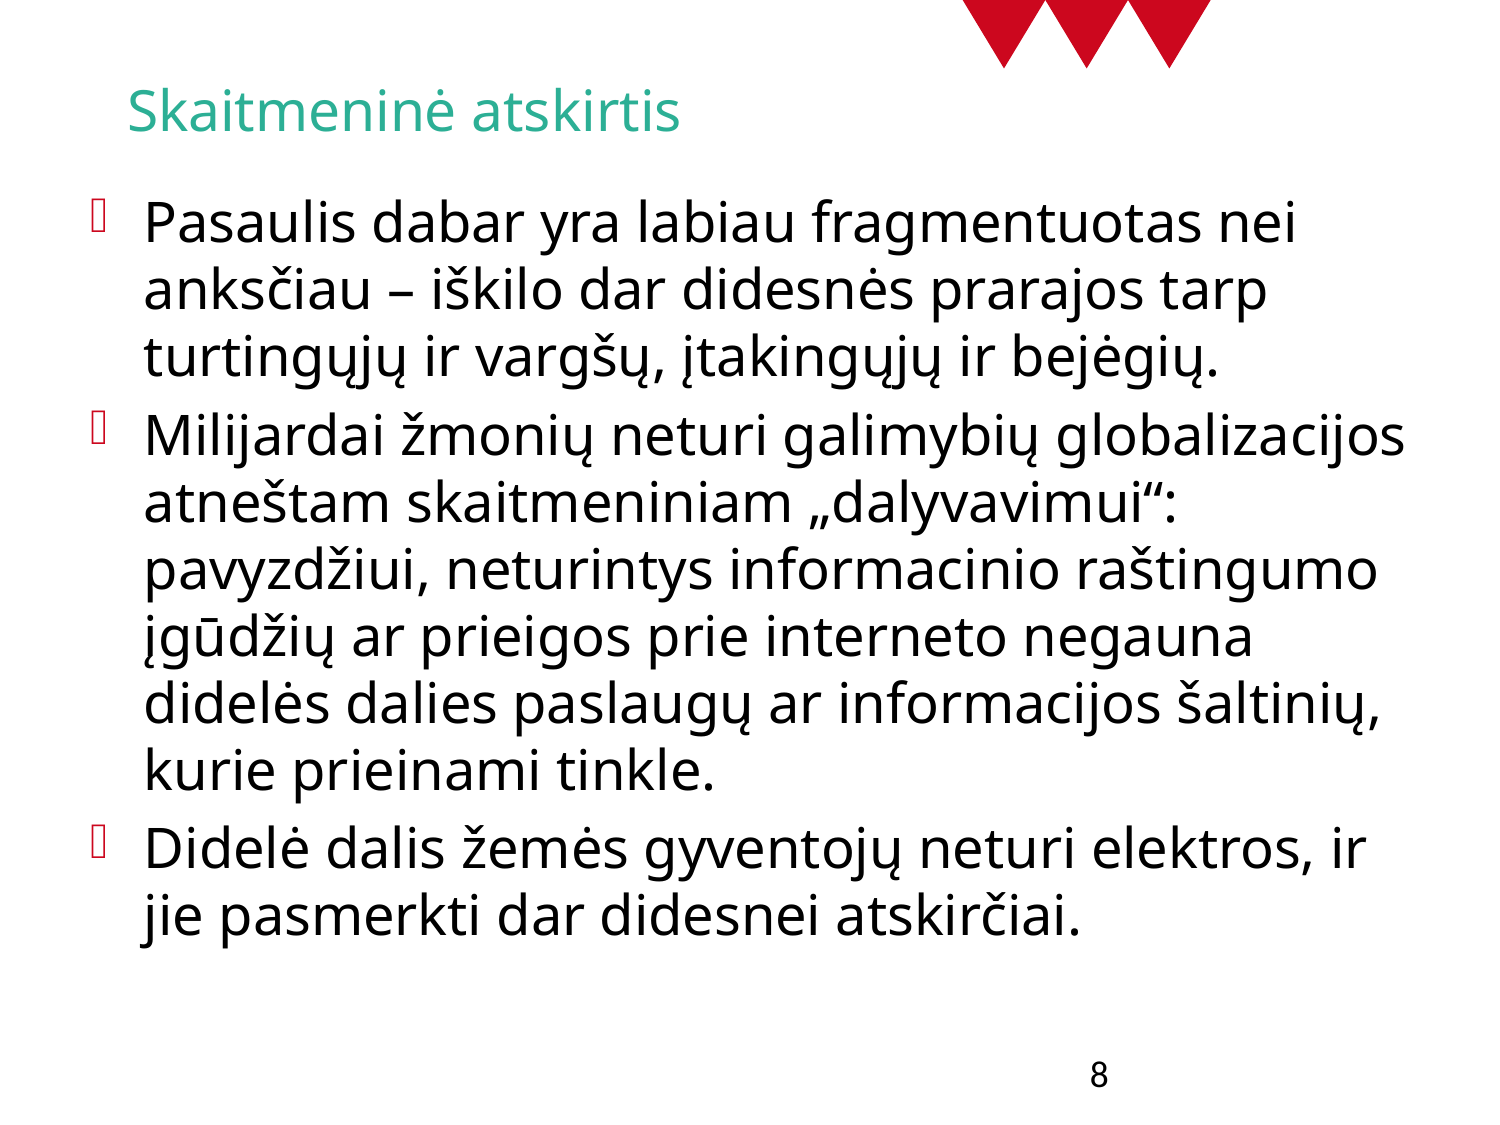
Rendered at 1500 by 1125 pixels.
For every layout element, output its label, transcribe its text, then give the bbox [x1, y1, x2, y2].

list Pasaulis dabar yra labiau fragmentuotas nei anksčiau – iškilo dar didesnės prarajos tarp turtingųjų ir vargšų, įtakingųjų ir bejėgių. Milijardai žmonių neturi galimybių globalizacijos atneštam skaitmeniniam „dalyvavimui“: pavyzdžiui, neturintys informacinio raštingumo įgūdžių ar prieigos prie interneto negauna didelės dalies paslaugų ar informacijos šaltinių, kurie prieinami tinkle. Didelė dalis žemės gyventojų neturi elektros, ir jie pasmerkti dar didesnei atskirčiai. [75, 179, 1425, 1005]
title Skaitmeninė atskirtis [112, 66, 1388, 179]
slide_number 8 [1074, 1042, 1425, 1103]
